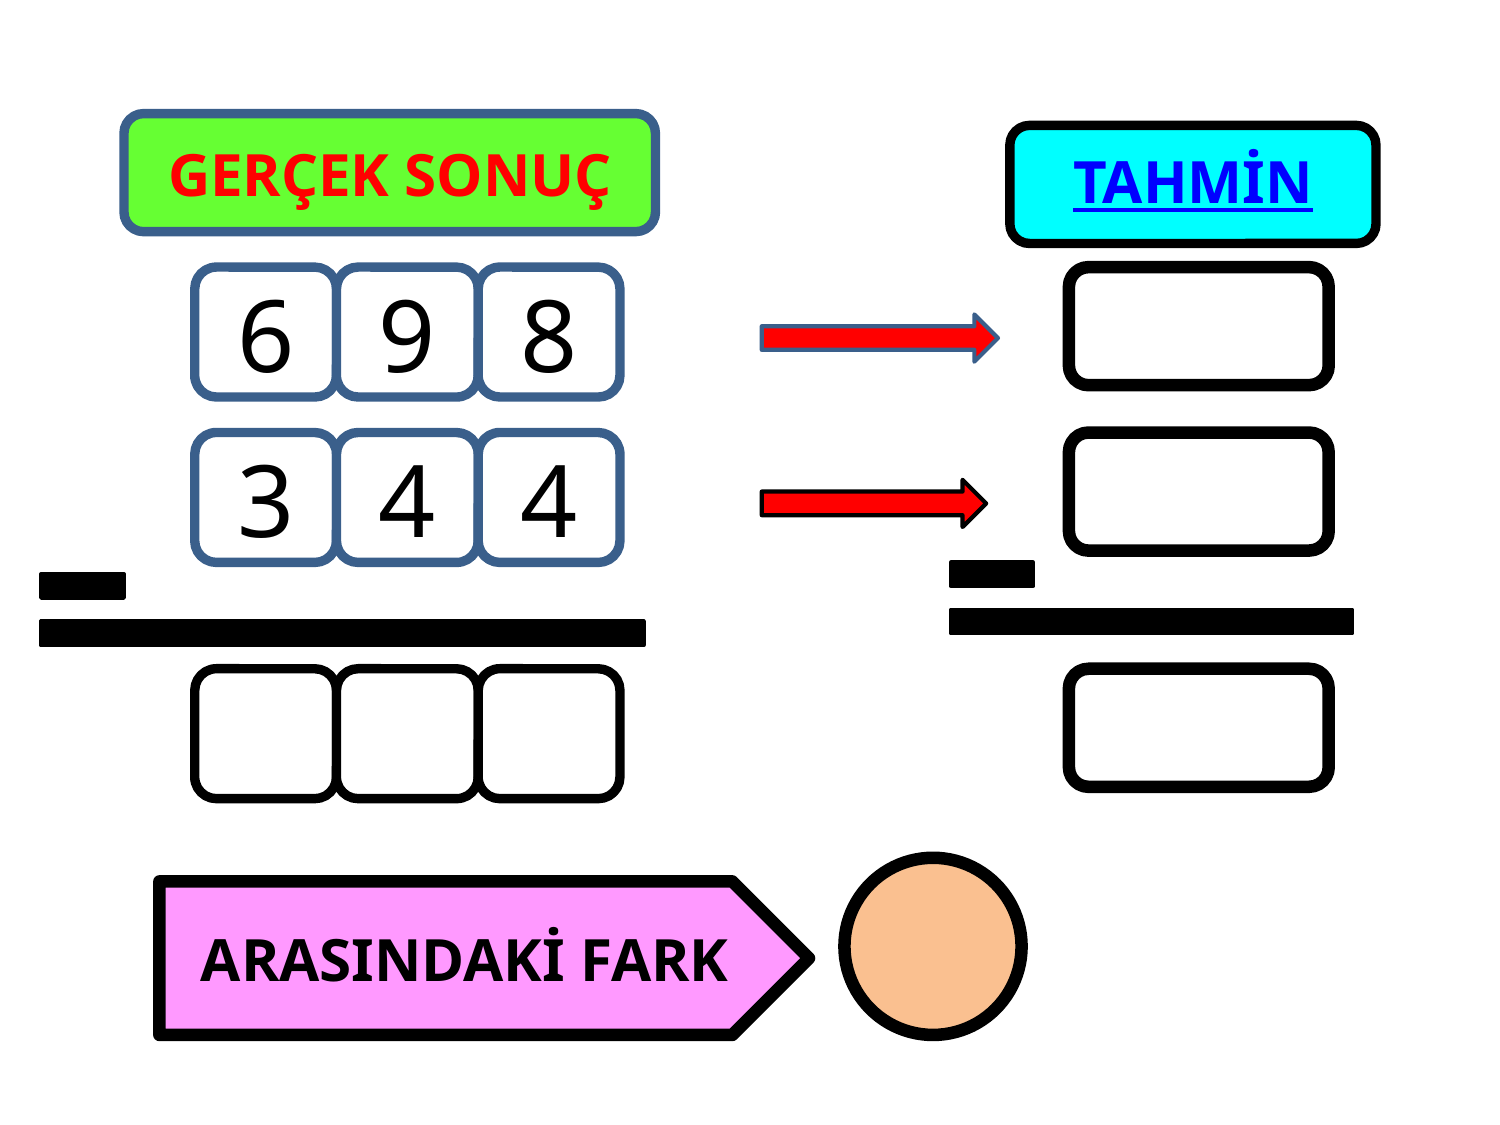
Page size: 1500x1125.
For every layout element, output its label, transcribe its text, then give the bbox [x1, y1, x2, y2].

text_box [39, 572, 126, 600]
text_box [192, 666, 336, 801]
text_box GERÇEK SONUÇ [121, 111, 658, 234]
text_box ARASINDAKİ FARK [157, 879, 812, 1038]
text_box [759, 477, 989, 529]
text_box 3 [192, 430, 336, 565]
text_box [759, 312, 1001, 364]
text_box 6 [192, 264, 336, 400]
text_box [842, 855, 1024, 1038]
text_box 9 [334, 264, 478, 400]
text_box [1066, 265, 1331, 388]
text_box [1066, 430, 1331, 553]
text_box [476, 666, 623, 801]
text_box 4 [334, 430, 478, 565]
text_box 8 [476, 264, 623, 400]
text_box TAHMİN [1007, 123, 1379, 246]
text_box [334, 666, 478, 801]
text_box [39, 619, 610, 647]
text_box [949, 560, 1035, 588]
text_box [610, 619, 646, 647]
text_box [949, 608, 1354, 635]
text_box 4 [476, 430, 623, 565]
text_box [1066, 666, 1331, 789]
